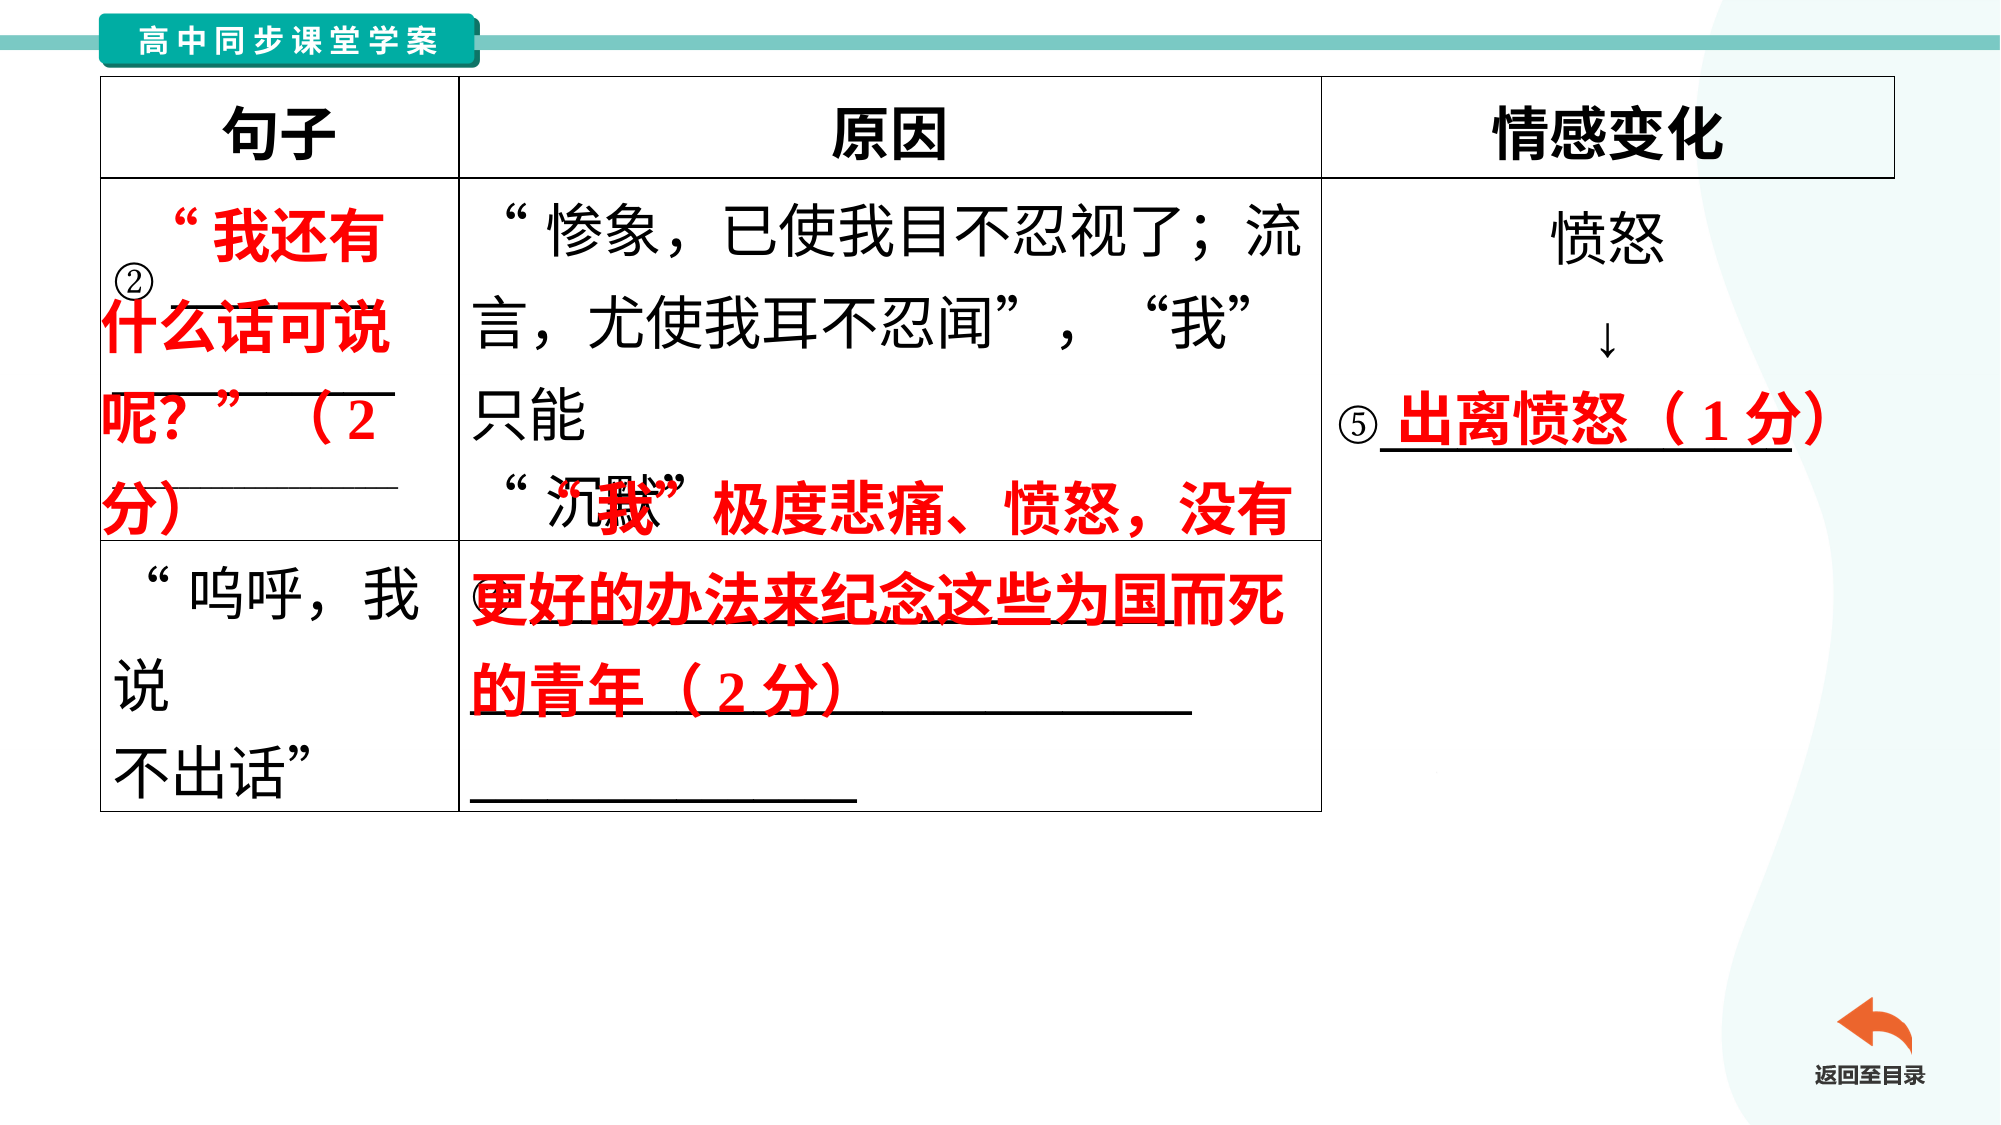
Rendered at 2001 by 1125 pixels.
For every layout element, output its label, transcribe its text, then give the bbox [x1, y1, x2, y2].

table_cell “呜呼，我说 不出话” [101, 541, 458, 811]
picture [0, 0, 2000, 1125]
table_cell “惨象，已使我目不忍视了；流 言，尤使我耳不忍闻”，“我”只能 “沉默” [460, 179, 1321, 540]
table_cell 愤怒 ↓ ⑤________________ [1322, 179, 1894, 811]
table_header 句子 [101, 77, 458, 177]
table_header 原因 [460, 77, 1321, 177]
text_box “我”极度悲痛、愤怒，没有更好的办法来纪念这些为国而死的青年（2分） [470, 451, 1313, 725]
table_header 情感变化 [1322, 77, 1894, 177]
text_box 出离愤怒（1分） [1387, 364, 1870, 452]
table_cell ③ _________________________ ____________________________ _______________ [460, 541, 1321, 811]
text_box “我还有什么话可说呢？”（2分） [100, 178, 439, 452]
table_cell ② ________ ___________ __________________________ [101, 179, 458, 540]
